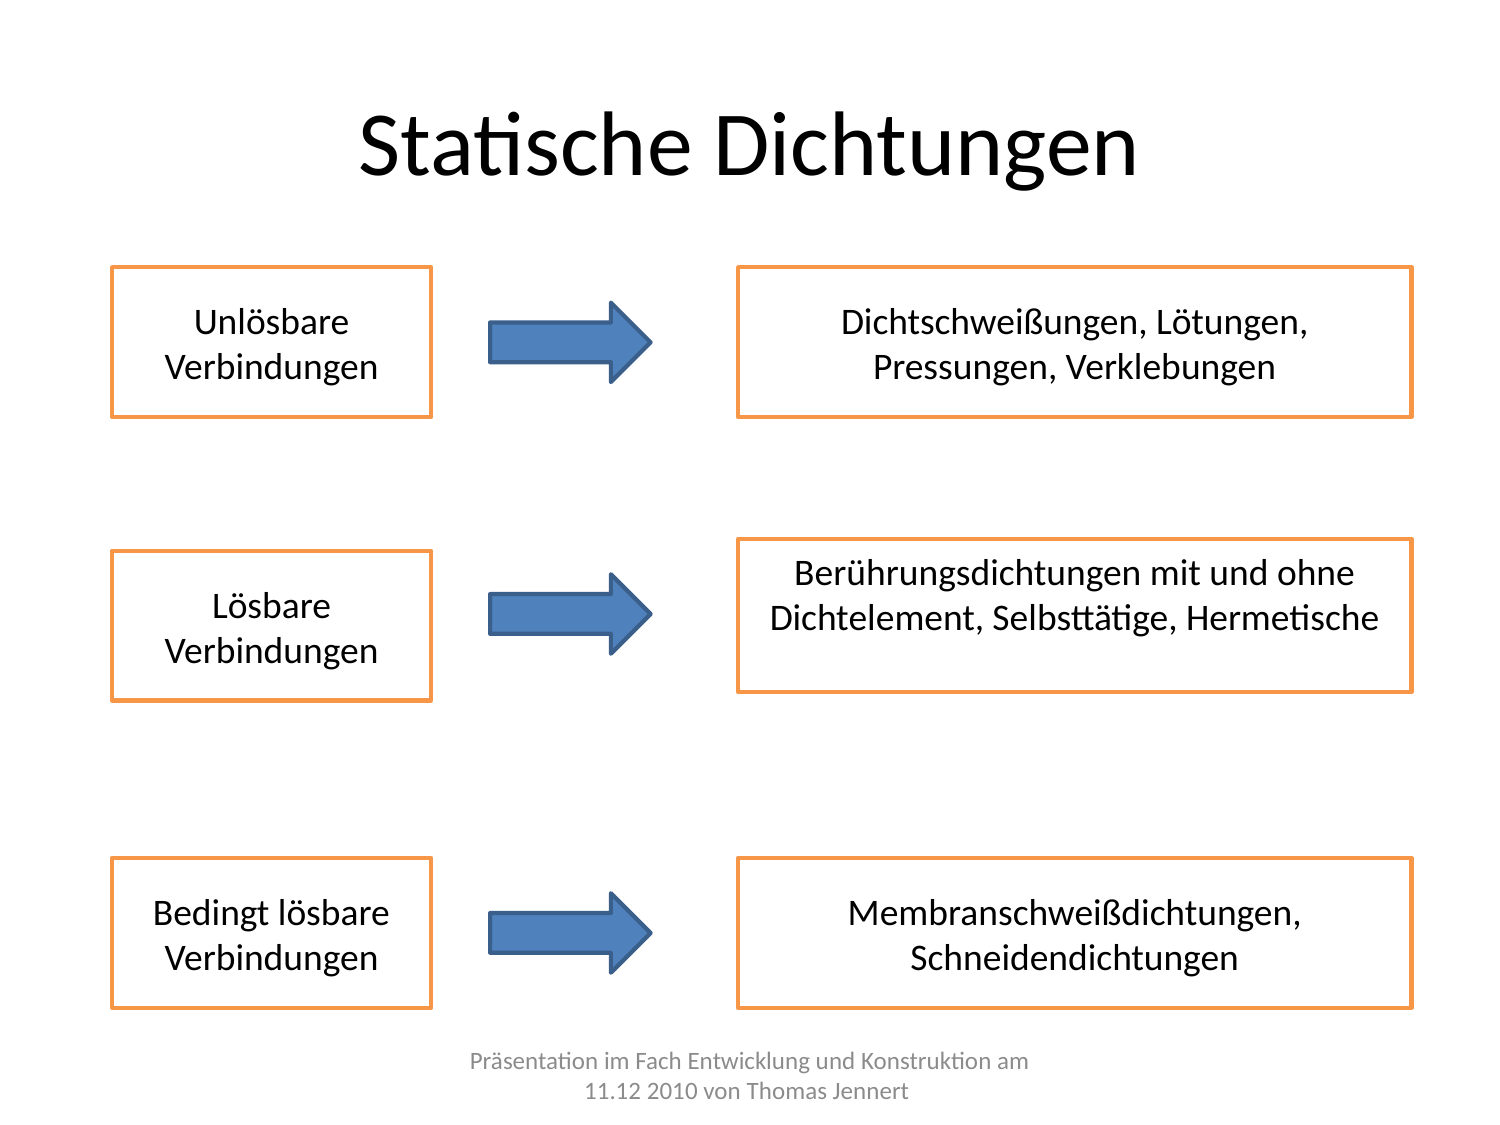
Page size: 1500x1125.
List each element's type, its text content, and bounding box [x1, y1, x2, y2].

footer Präsentation im Fach Entwicklung und Konstruktion am 11.12 2010 von Thomas Jennert [442, 1046, 1058, 1103]
text_box Dichtschweißungen, Lötungen, Pressungen, Verklebungen [736, 265, 1414, 419]
text_box Lösbare Verbindungen [110, 549, 433, 703]
text_box [488, 300, 653, 385]
text_box Membranschweißdichtungen, Schneidendichtungen [736, 856, 1414, 1010]
text_box [488, 572, 653, 656]
text_box [488, 891, 653, 975]
text_box Berührungsdichtungen mit und ohne Dichtelement, Selbsttätige, Hermetische [736, 537, 1414, 694]
text_box Bedingt lösbare Verbindungen [110, 856, 433, 1010]
text_box Unlösbare Verbindungen [110, 265, 433, 419]
title Statische Dichtungen [75, 45, 1425, 233]
